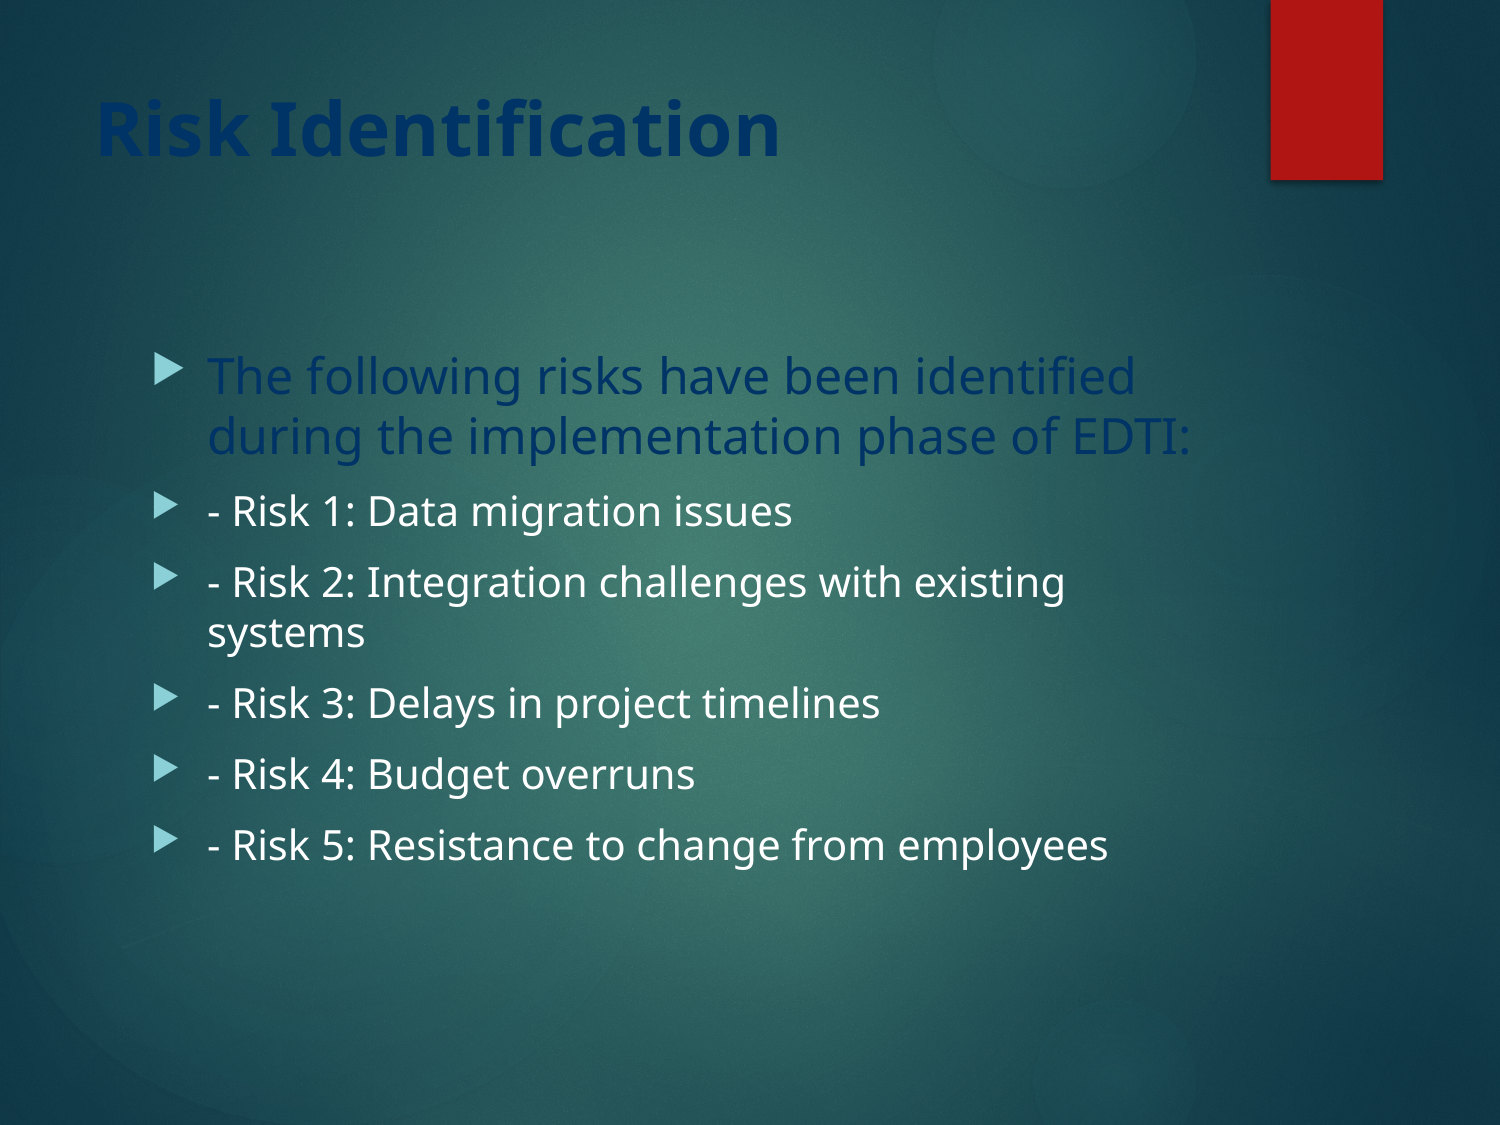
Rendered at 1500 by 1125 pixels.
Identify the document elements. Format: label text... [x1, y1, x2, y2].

list The following risks have been identified during the implementation phase of EDTI: - Risk 1: Data migration issues - Risk 2: Integration challenges with existing systems - Risk 3: Delays in project timelines - Risk 4: Budget overruns - Risk 5: Resistance to change from employees [135, 336, 1237, 1025]
title Risk Identification [79, 74, 1237, 304]
